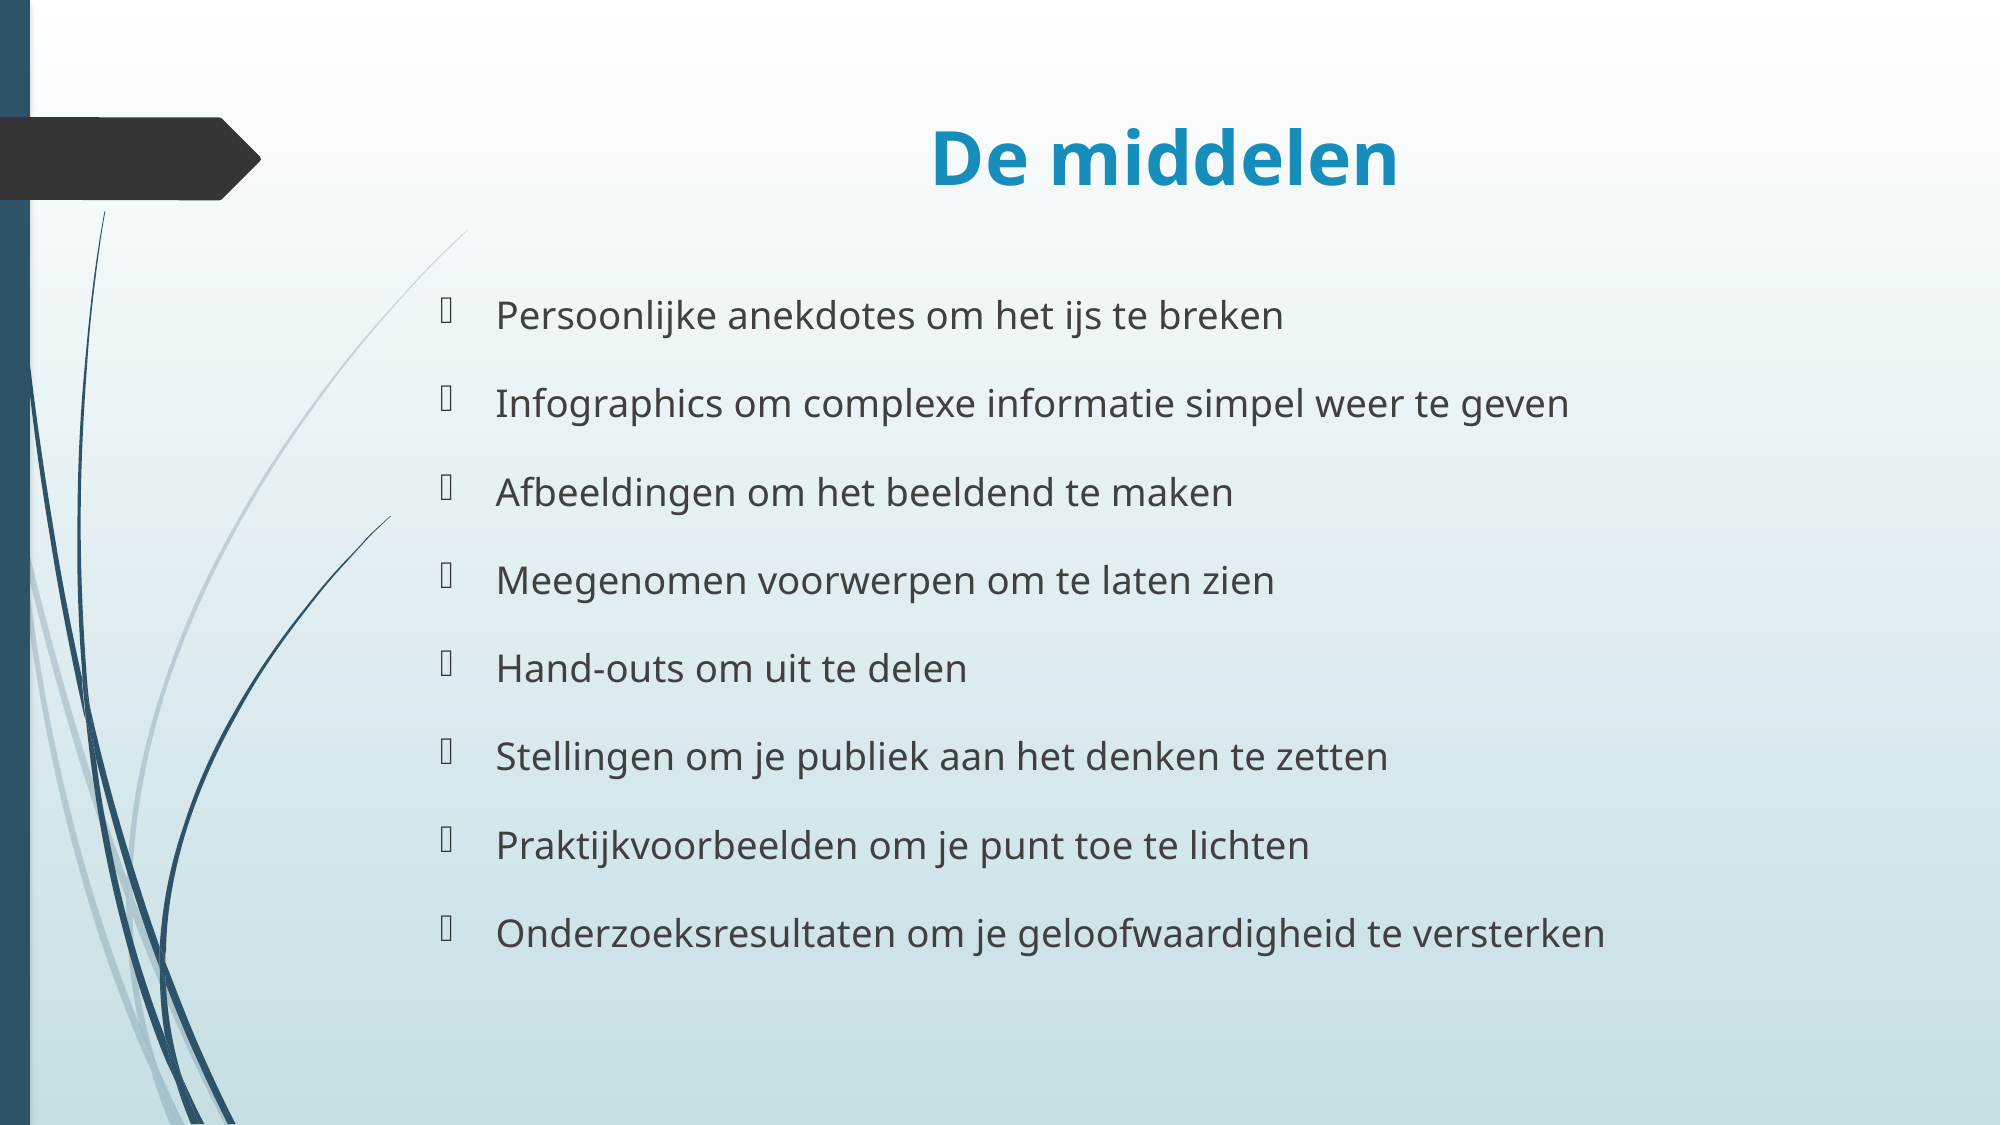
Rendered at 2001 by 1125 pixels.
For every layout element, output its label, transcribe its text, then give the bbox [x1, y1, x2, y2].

list Persoonlijke anekdotes om het ijs te breken Infographics om complexe informatie simpel weer te geven Afbeeldingen om het beeldend te maken Meegenomen voorwerpen om te laten zien Hand-outs om uit te delen Stellingen om je publiek aan het denken te zetten Praktijkvoorbeelden om je punt toe te lichten Onderzoeksresultaten om je geloofwaardigheid te versterken [424, 260, 1888, 970]
title De middelen [443, 102, 1888, 260]
